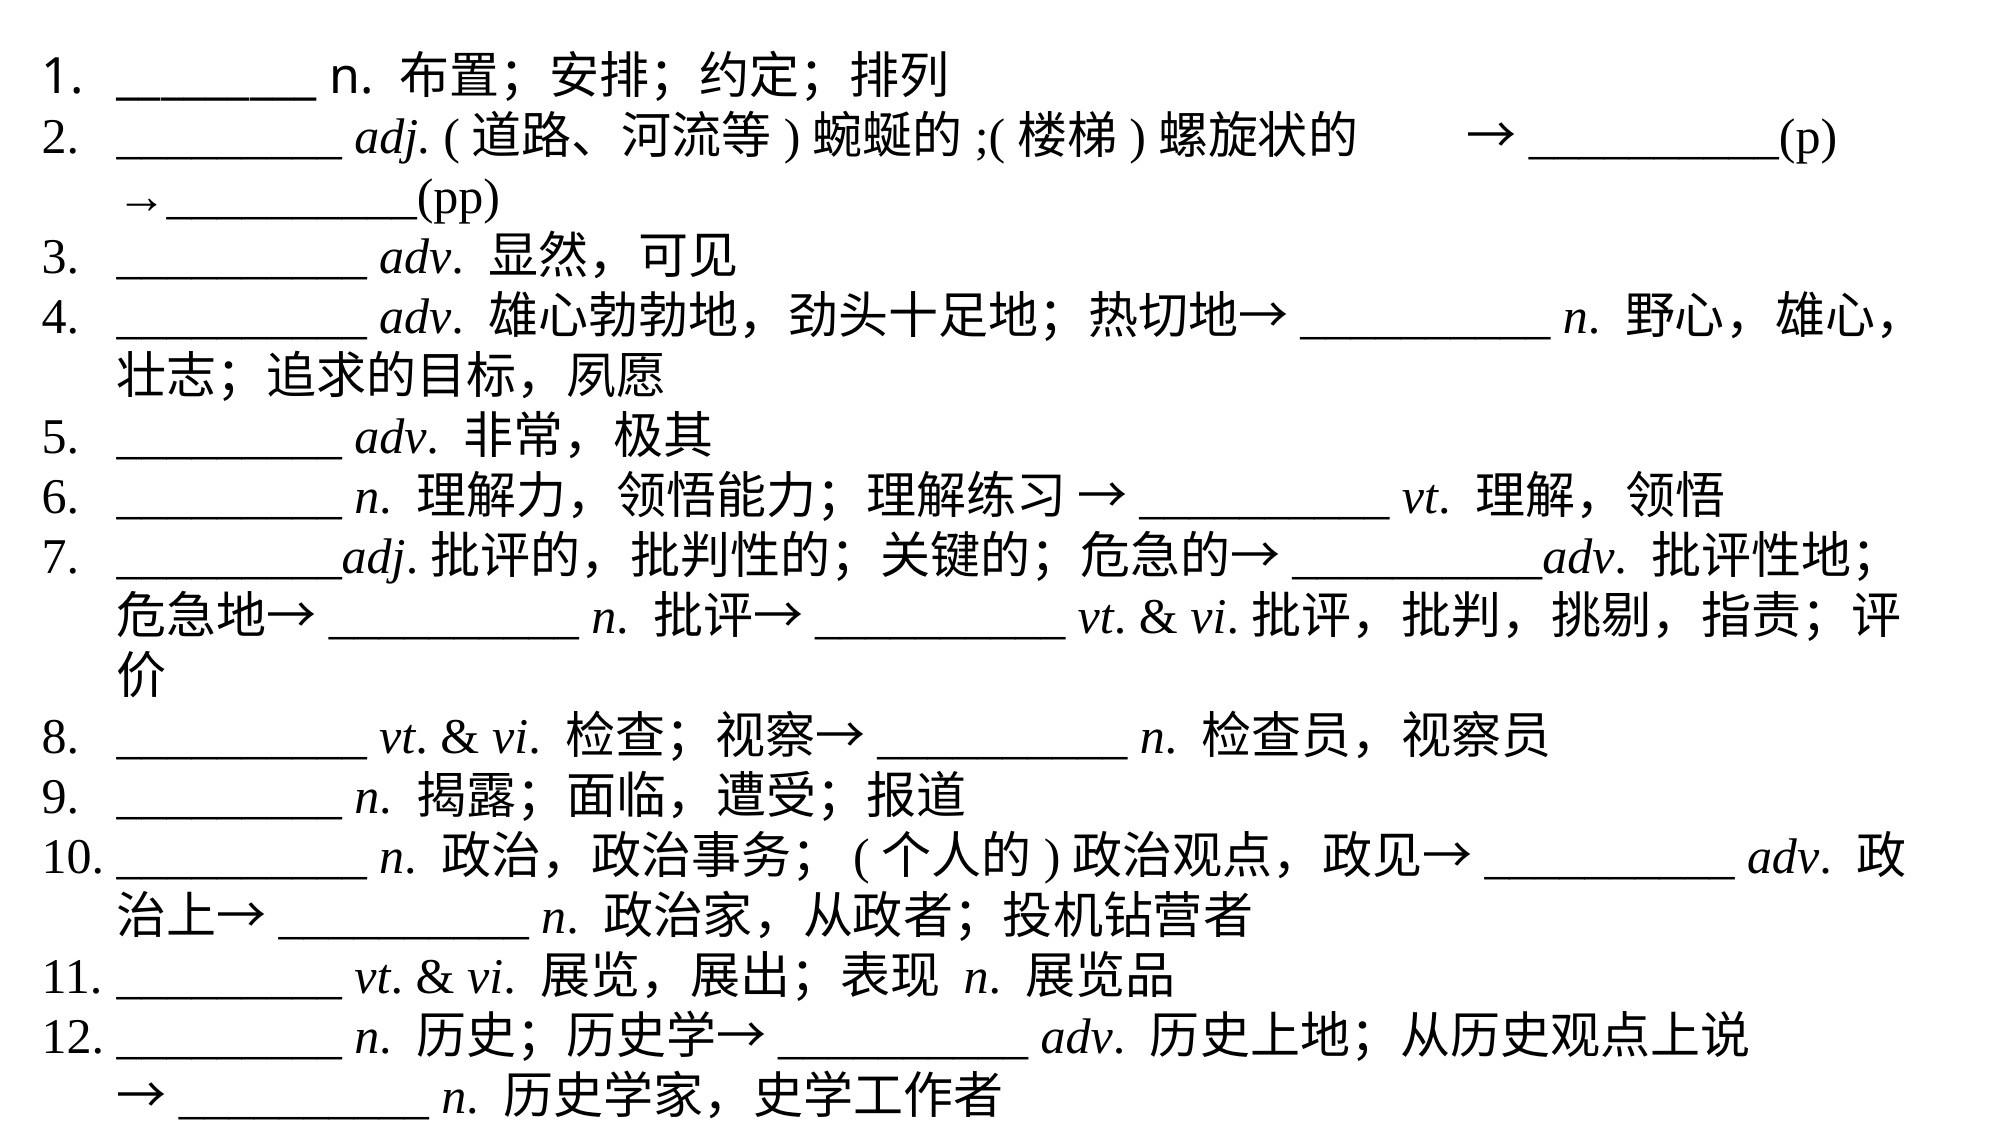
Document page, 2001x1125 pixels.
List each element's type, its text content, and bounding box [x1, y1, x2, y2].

text_box _________ n. 布置；安排；约定；排列 _________ adj. (道路、河流等)蜿蜒的;(楼梯)螺旋状的 →__________(p) →__________(pp) __________ adv. 显然，可见 __________ adv. 雄心勃勃地，劲头十足地；热切地→__________ n. 野心，雄心，壮志；追求的目标，夙愿 _________ adv. 非常，极其 _________ n. 理解力，领悟能力；理解练习 →__________ vt. 理解，领悟 _________adj.批评的，批判性的；关键的；危急的→__________adv. 批评性地；危急地→__________ n. 批评→__________ vt. & vi.批评，批判，挑剔，指责；评价 __________ vt. & vi. 检查；视察→__________ n. 检查员，视察员 _________ n. 揭露；面临，遭受；报道 __________ n. 政治，政治事务；(个人的)政治观点，政见→__________ adv. 政治上→__________ n. 政治家，从政者；投机钻营者 _________ vt. & vi. 展览，展出；表现 n. 展览品 _________ n. 历史；历史学→__________ adv. 历史上地；从历史观点上说→__________ n. 历史学家，史学工作者 [26, 35, 1946, 1125]
